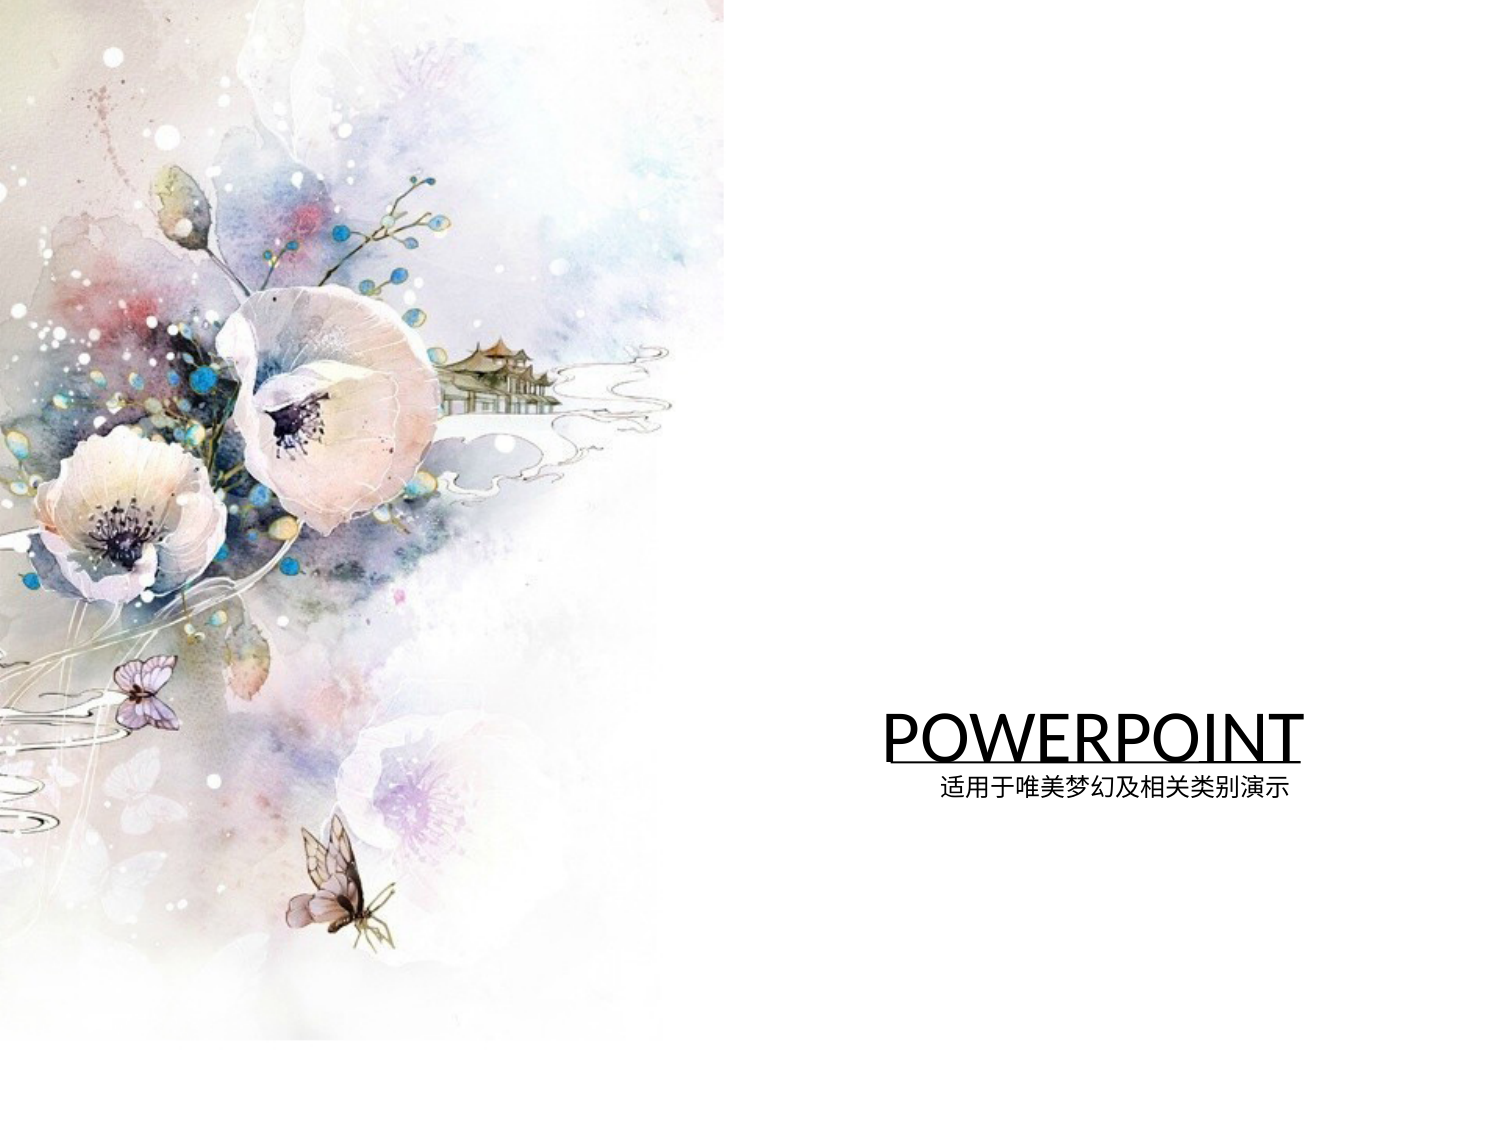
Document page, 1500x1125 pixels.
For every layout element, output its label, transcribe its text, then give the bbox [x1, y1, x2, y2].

picture [0, 0, 1500, 1125]
text_box POWERPOINT [867, 679, 1500, 785]
text_box 适用于唯美梦幻及相关类别演示 [925, 763, 1500, 809]
